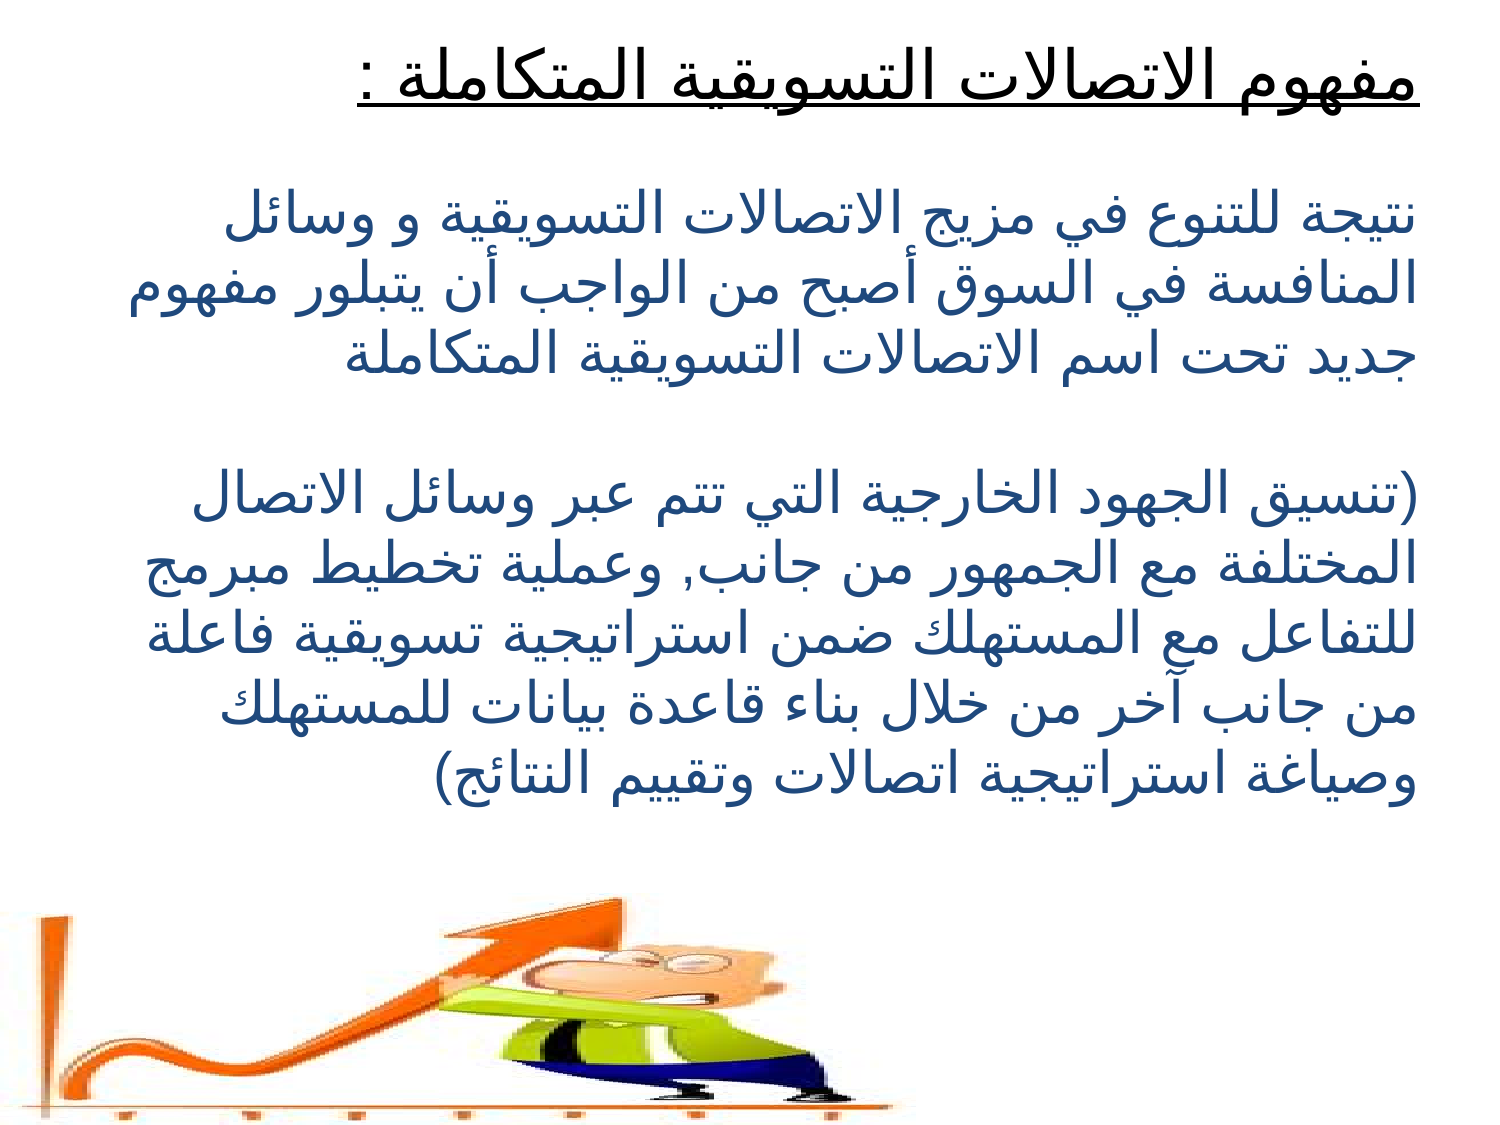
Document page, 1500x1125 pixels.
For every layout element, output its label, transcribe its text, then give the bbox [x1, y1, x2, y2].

picture [0, 892, 916, 1125]
text_box مفهوم الاتصالات التسويقية المتكاملة : نتيجة للتنوع في مزيج الاتصالات التسويقية و وسائل المنافسة في السوق أصبح من الواجب أن يتبلور مفهوم جديد تحت اسم الاتصالات التسويقية المتكاملة (تنسيق الجهود الخارجية التي تتم عبر وسائل الاتصال المختلفة مع الجمهور من جانب, وعملية تخطيط مبرمج للتفاعل مع المستهلك ضمن استراتيجية تسويقية فاعلة من جانب آخر من خلال بناء قاعدة بيانات للمستهلك وصياغة استراتيجية اتصالات وتقييم النتائج) [53, 23, 1436, 813]
